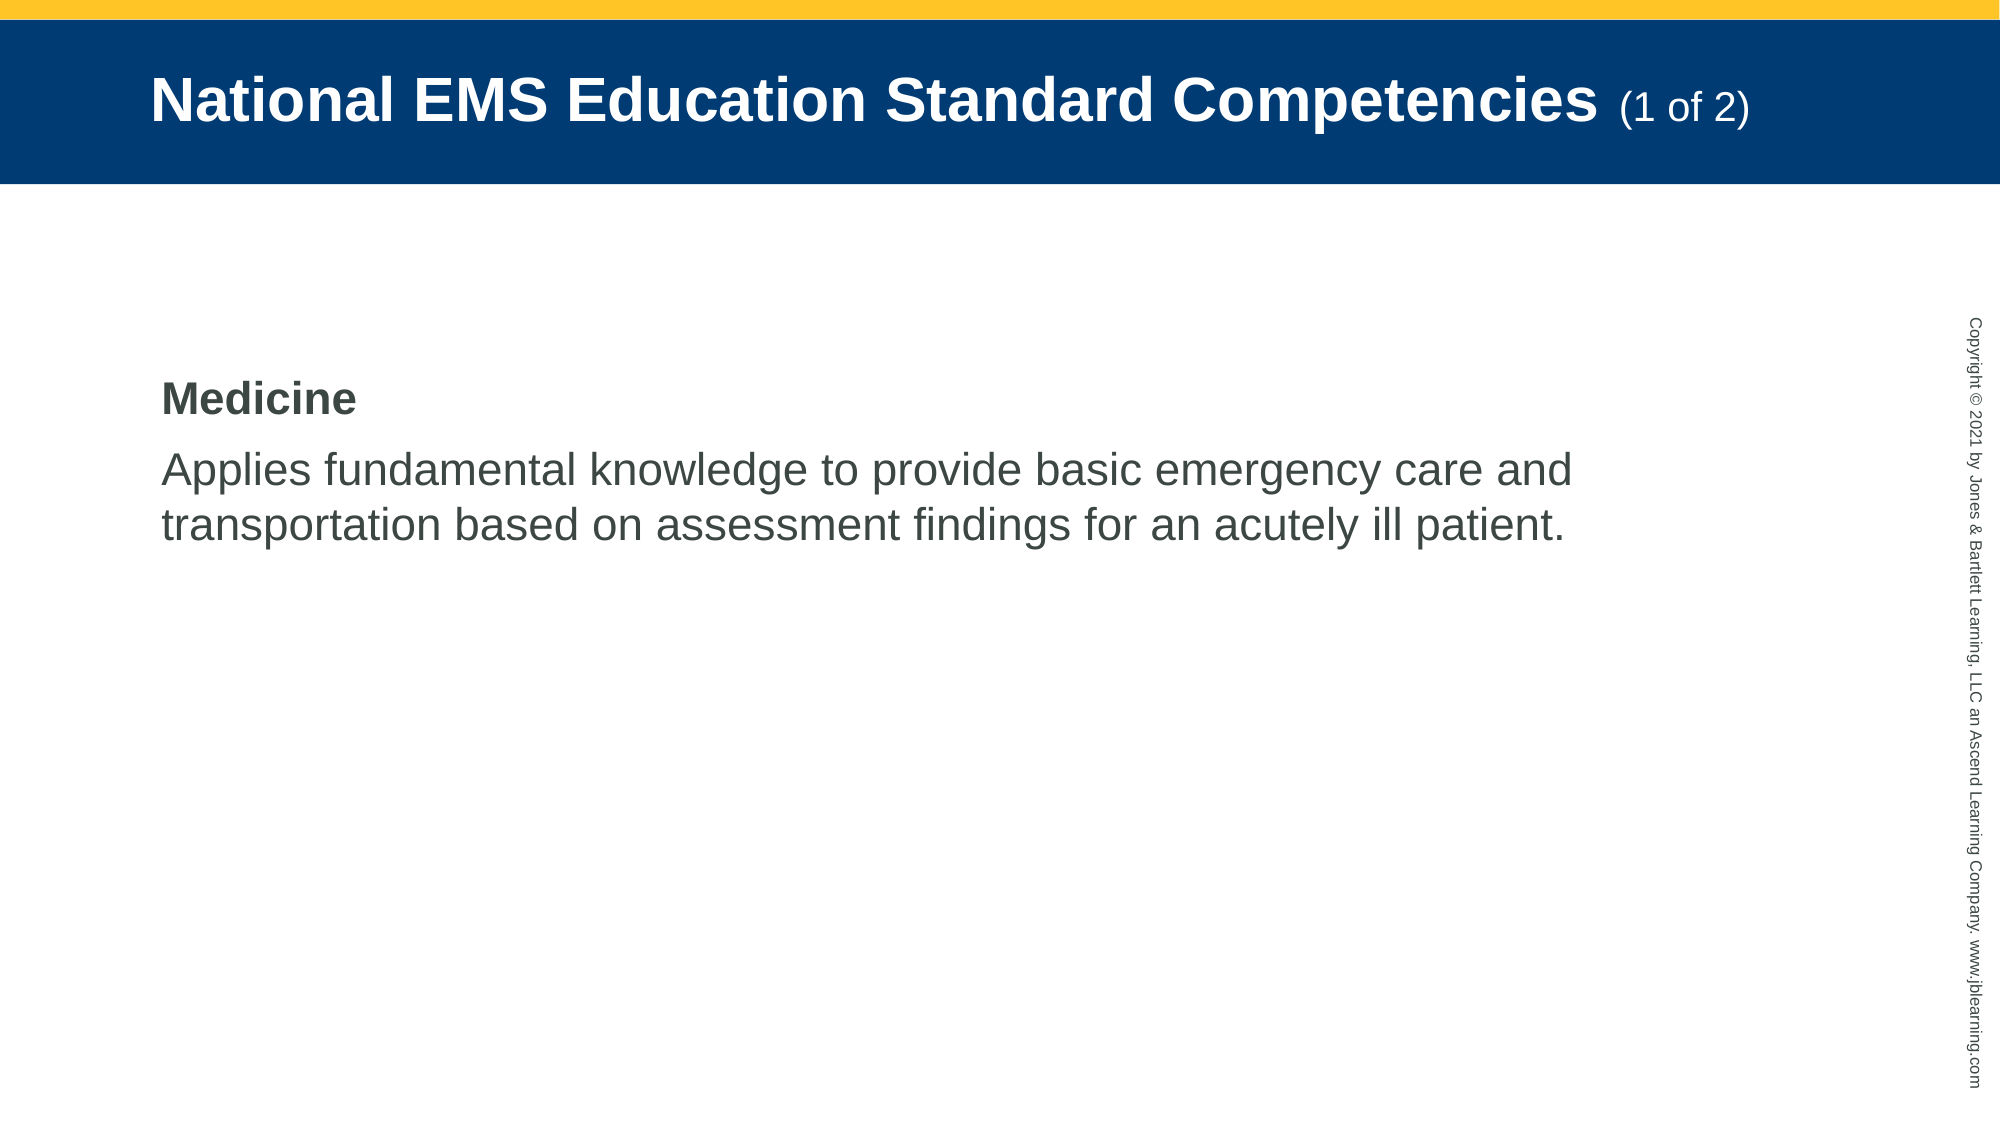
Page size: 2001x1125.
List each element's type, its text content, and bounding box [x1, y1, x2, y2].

title National EMS Education Standard Competencies (1 of 2) [0, 19, 2000, 185]
list Medicine Applies fundamental knowledge to provide basic emergency care and transportation based on assessment findings for an acutely ill patient. [146, 361, 1859, 1016]
